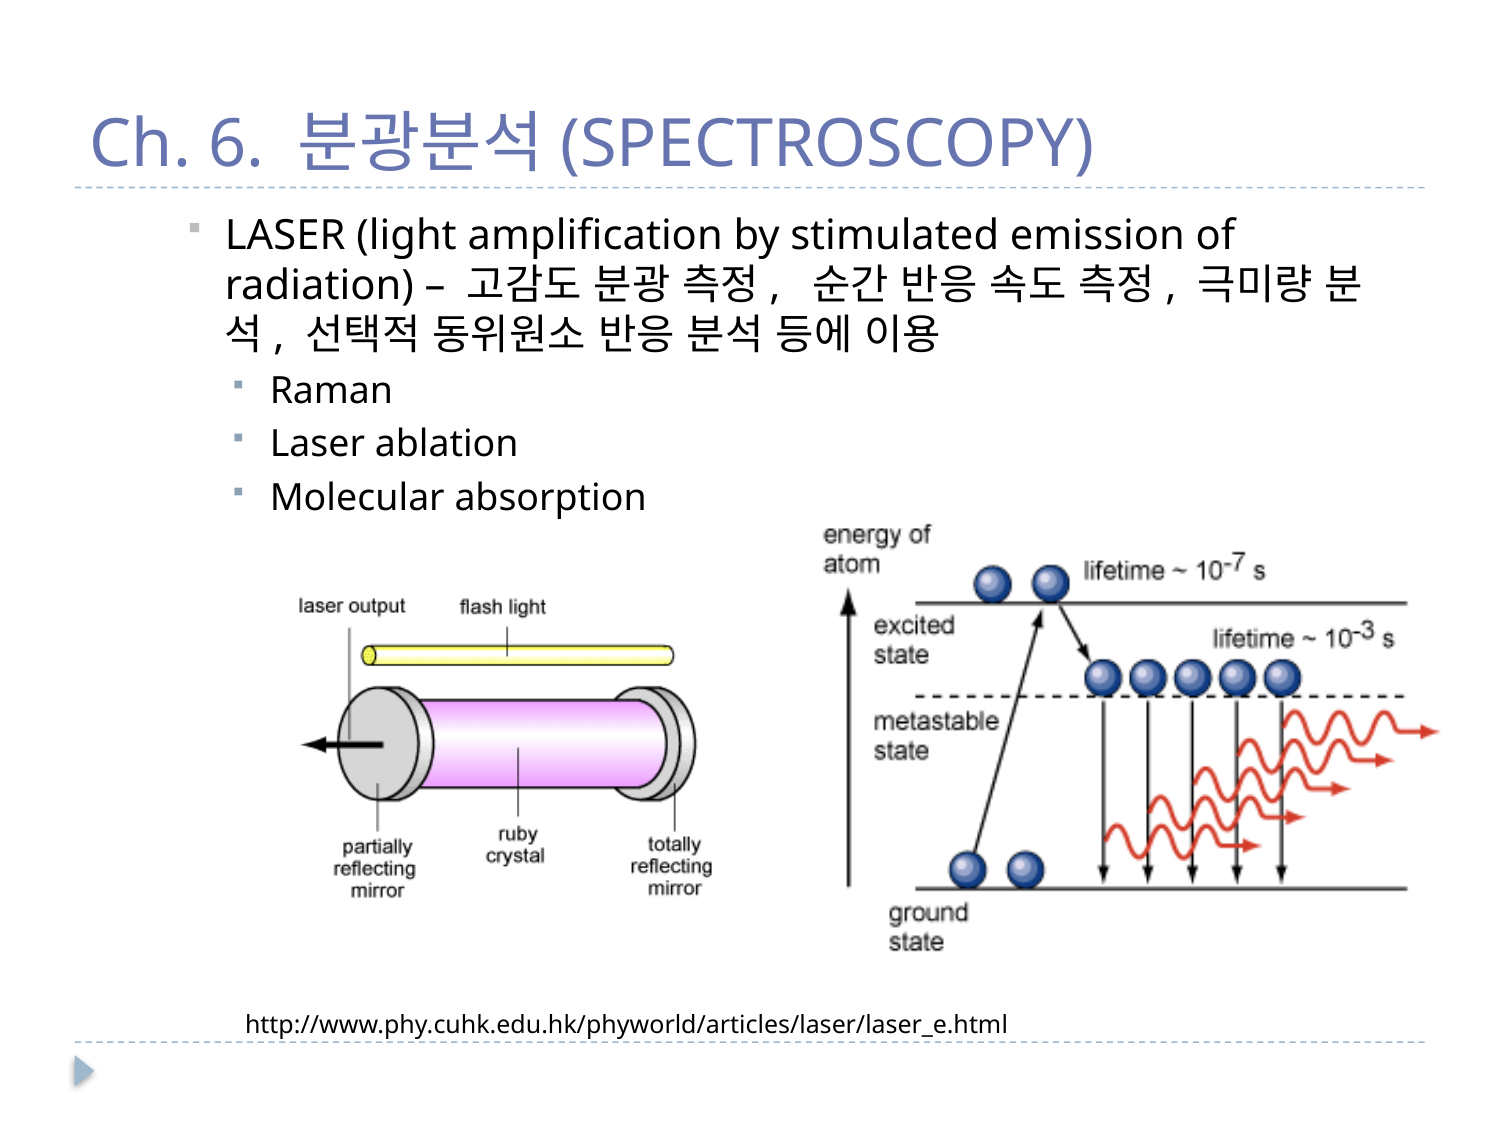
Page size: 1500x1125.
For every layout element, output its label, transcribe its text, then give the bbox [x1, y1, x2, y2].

picture [280, 583, 751, 912]
title Ch. 6. 분광분석(SPECTROSCOPY) [75, 24, 1425, 188]
list LASER (light amplification by stimulated emission of radiation) – 고감도 분광 측정, 순간 반응 속도 측정, 극미량 분석, 선택적 동위원소 반응 분석 등에 이용 Raman Laser ablation Molecular absorption [75, 200, 1425, 1010]
text_box http://www.phy.cuhk.edu.hk/phyworld/articles/laser/laser_e.html [230, 1001, 1025, 1046]
picture [808, 512, 1451, 962]
